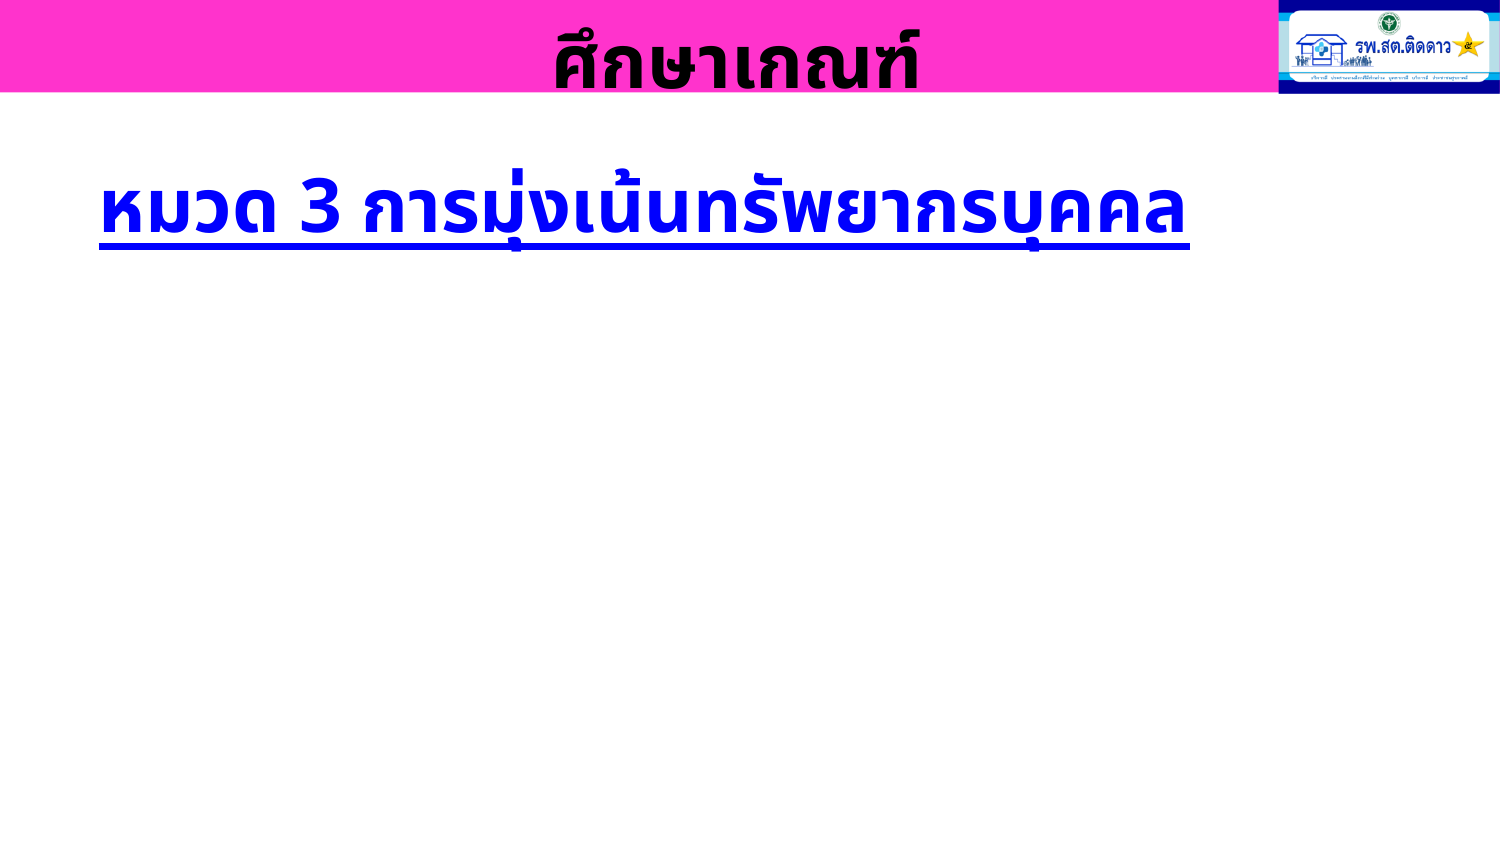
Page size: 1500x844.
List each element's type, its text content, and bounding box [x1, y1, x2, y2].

text_box [0, 0, 1276, 93]
picture [1278, 0, 1500, 94]
text_box หมวด 3 การมุ่งเน้นทรัพยากรบุคคล [31, 152, 1469, 277]
text_box ศึกษาเกณฑ์ [195, 7, 1279, 109]
